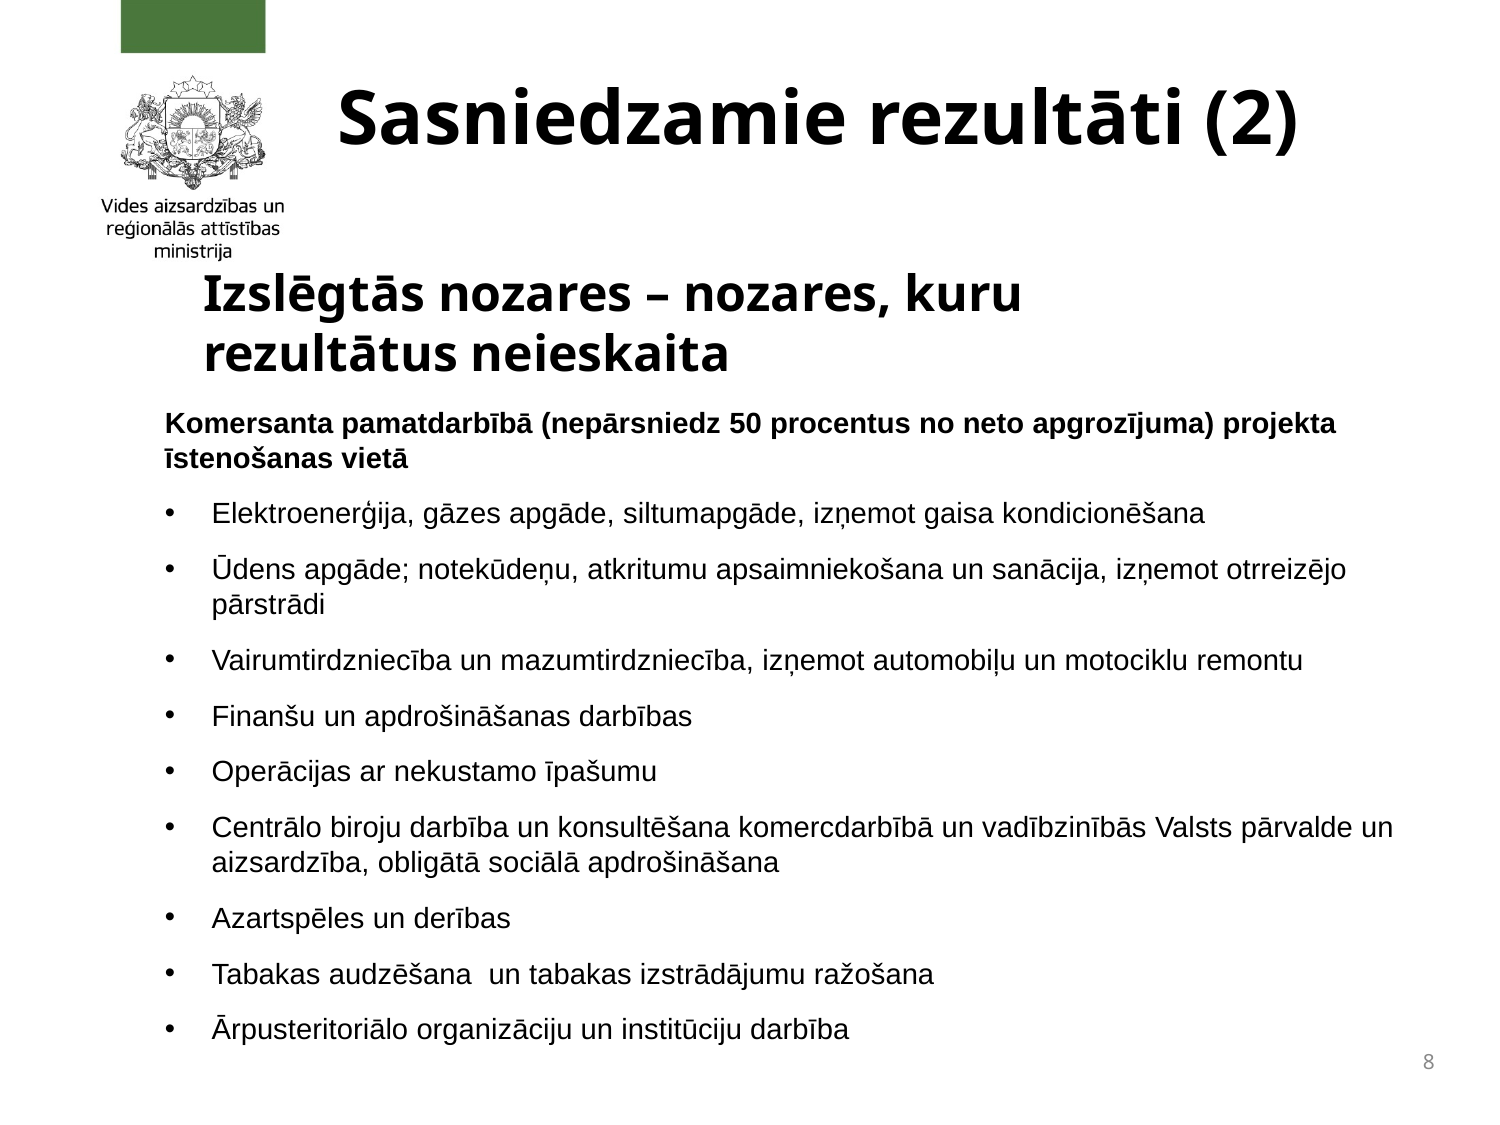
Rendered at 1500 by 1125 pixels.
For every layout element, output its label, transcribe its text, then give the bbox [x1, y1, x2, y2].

title Izslēgtās nozares – nozares, kuru rezultātus neieskaita [187, 253, 1189, 396]
slide_number 8 [1400, 1053, 1450, 1088]
text_box Komersanta pamatdarbībā (nepārsniedz 50 procentus no neto apgrozījuma) projekta īstenošanas vietā Elektroenerģija, gāzes apgāde, siltumapgāde, izņemot gaisa kondicionēšana Ūdens apgāde; notekūdeņu, atkritumu apsaimniekošana un sanācija, izņemot otrreizējo pārstrādi Vairumtirdzniecība un mazumtirdzniecība, izņemot automobiļu un motociklu remontu Finanšu un apdrošināšanas darbības Operācijas ar nekustamo īpašumu Centrālo biroju darbība un konsultēšana komercdarbībā un vadībzinībās Valsts pārvalde un aizsardzība, obligātā sociālā apdrošināšana Azartspēles un derības Tabakas audzēšana un tabakas izstrādājumu ražošana Ārpusteritoriālo organizāciju un institūciju darbība [0, 396, 1464, 1053]
picture [48, 0, 338, 321]
text_box Sasniedzamie rezultāti (2) [322, 62, 1425, 178]
